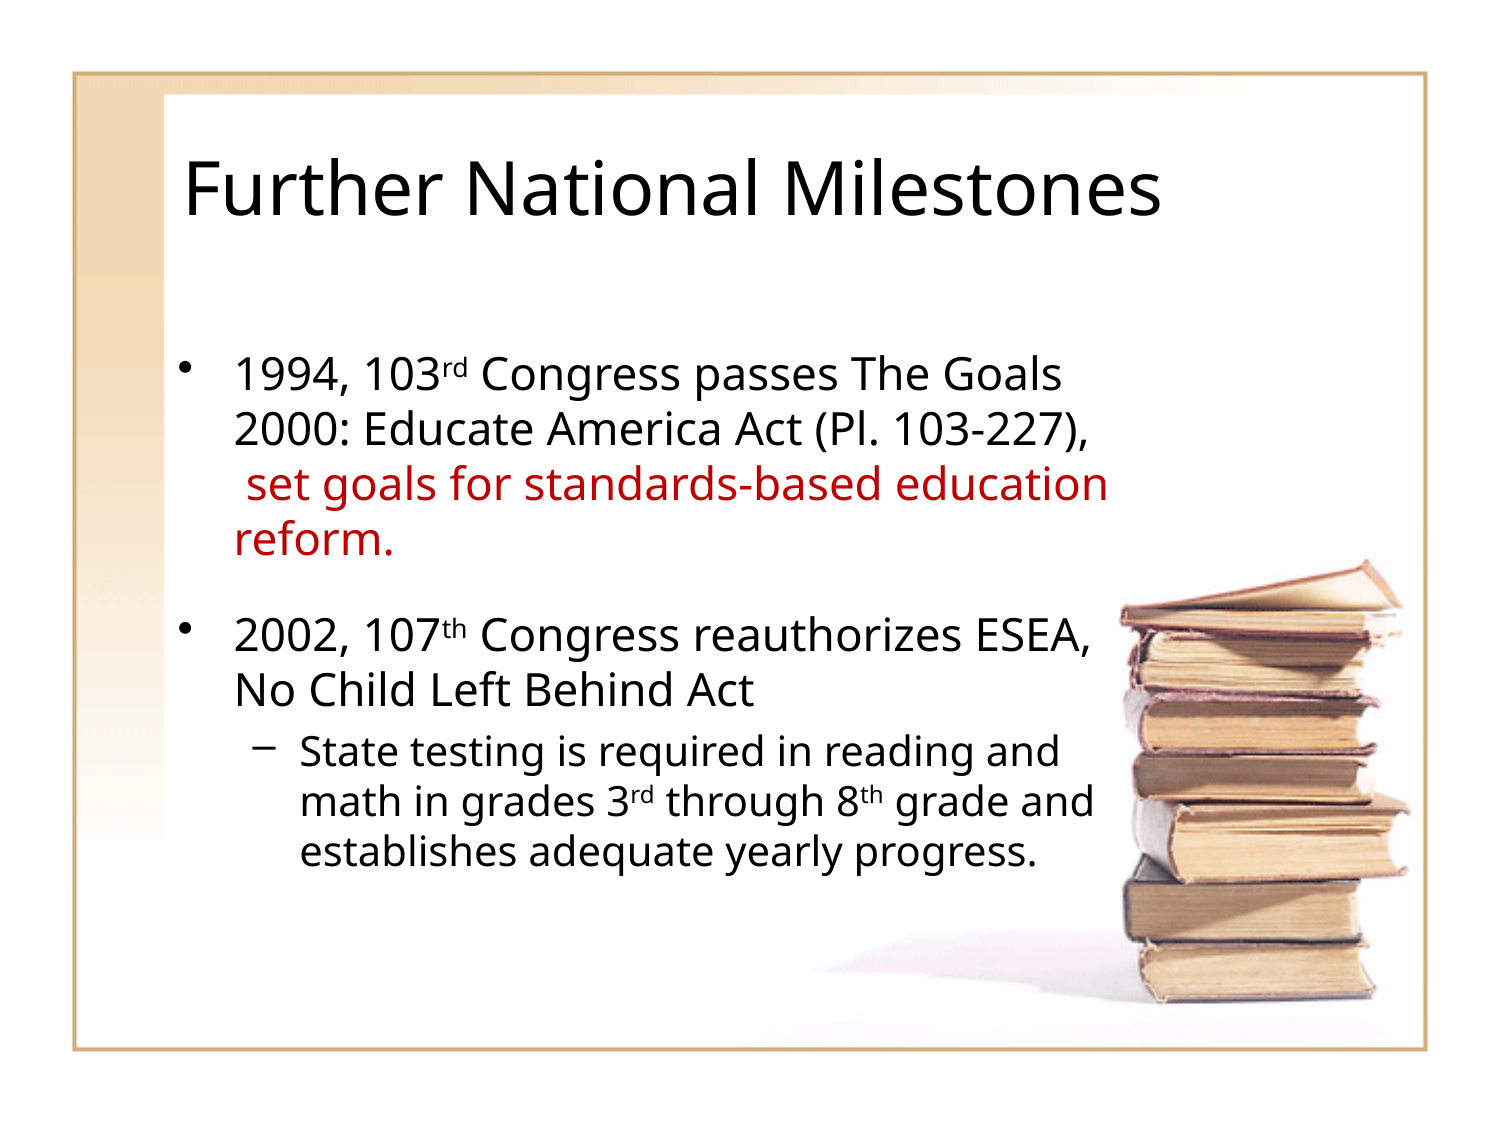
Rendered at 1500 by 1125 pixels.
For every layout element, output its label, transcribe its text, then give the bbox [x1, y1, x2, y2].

picture [0, 0, 1500, 1125]
list 1994, 103rd Congress passes The Goals 2000: Educate America Act (Pl. 103-227), set goals for standards-based education reform. 2002, 107th Congress reauthorizes ESEA, No Child Left Behind Act State testing is required in reading and math in grades 3rd through 8th grade and establishes adequate yearly progress. [162, 337, 1150, 950]
title Further National Milestones [167, 125, 1380, 246]
